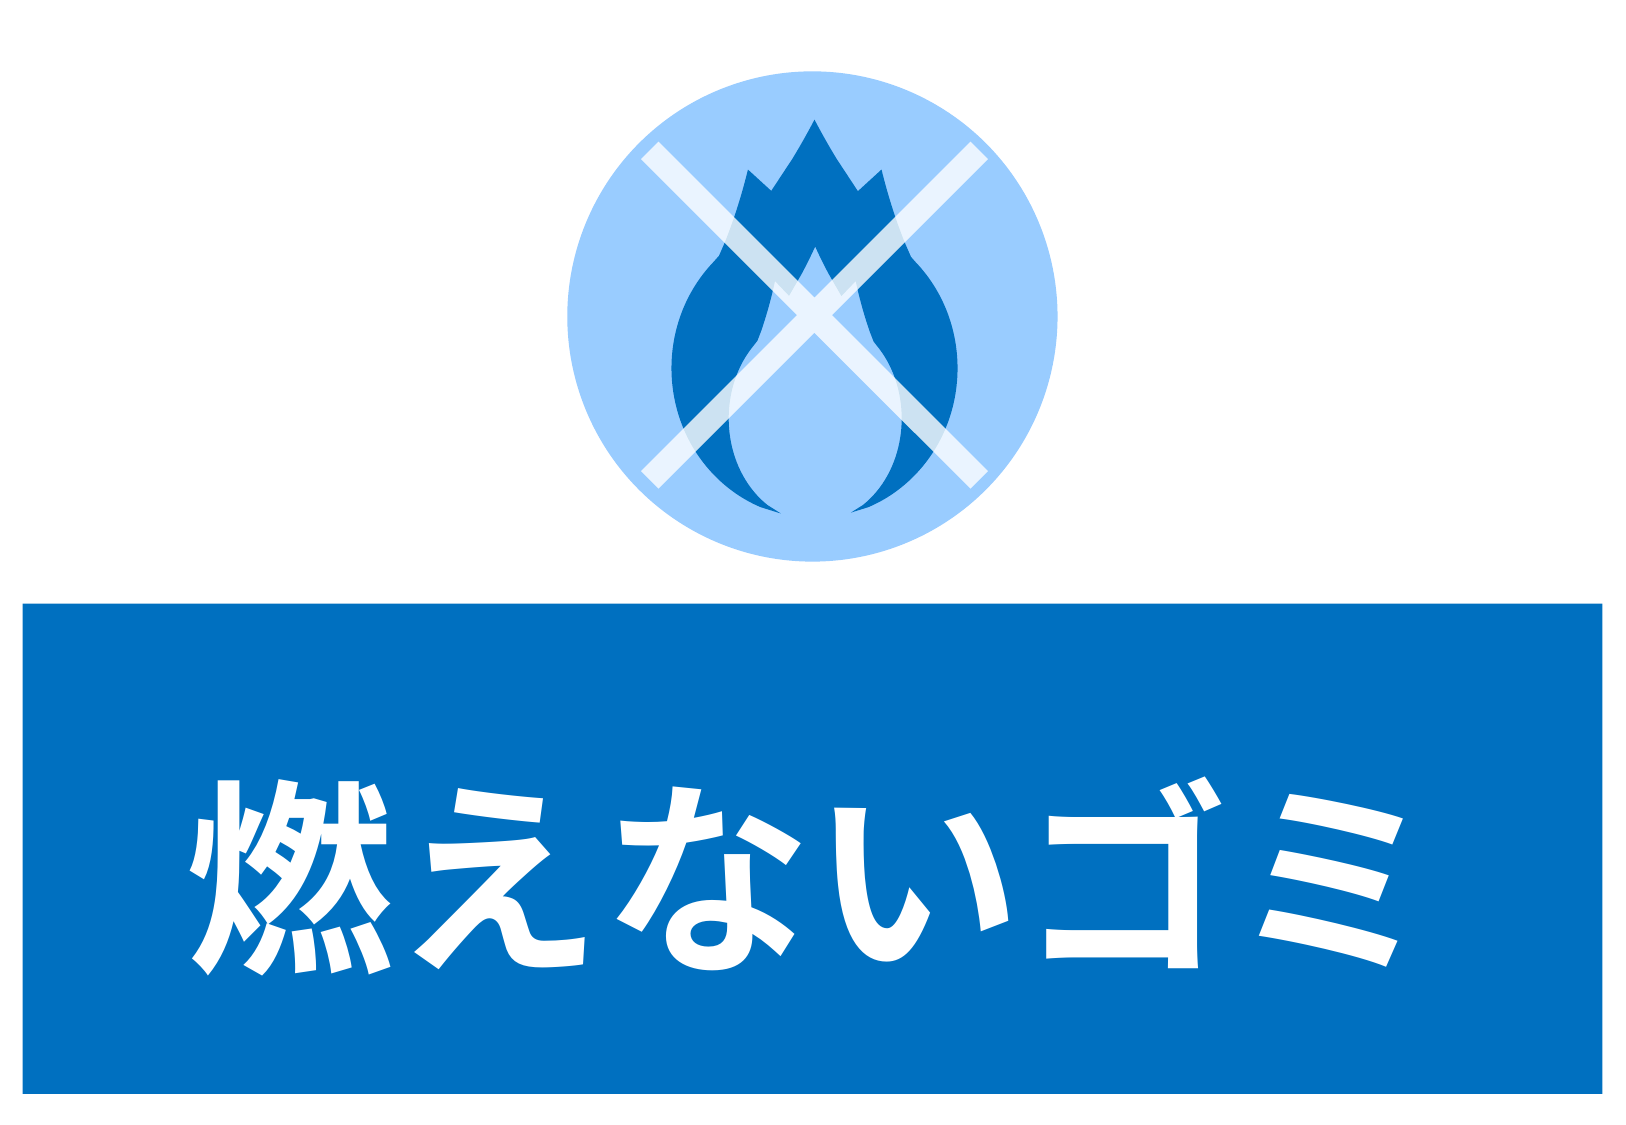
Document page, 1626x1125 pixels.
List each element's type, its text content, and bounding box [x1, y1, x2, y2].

text_box [20, 602, 1604, 1096]
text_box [567, 71, 1058, 562]
text_box 燃えないゴミ [48, 742, 1577, 1007]
